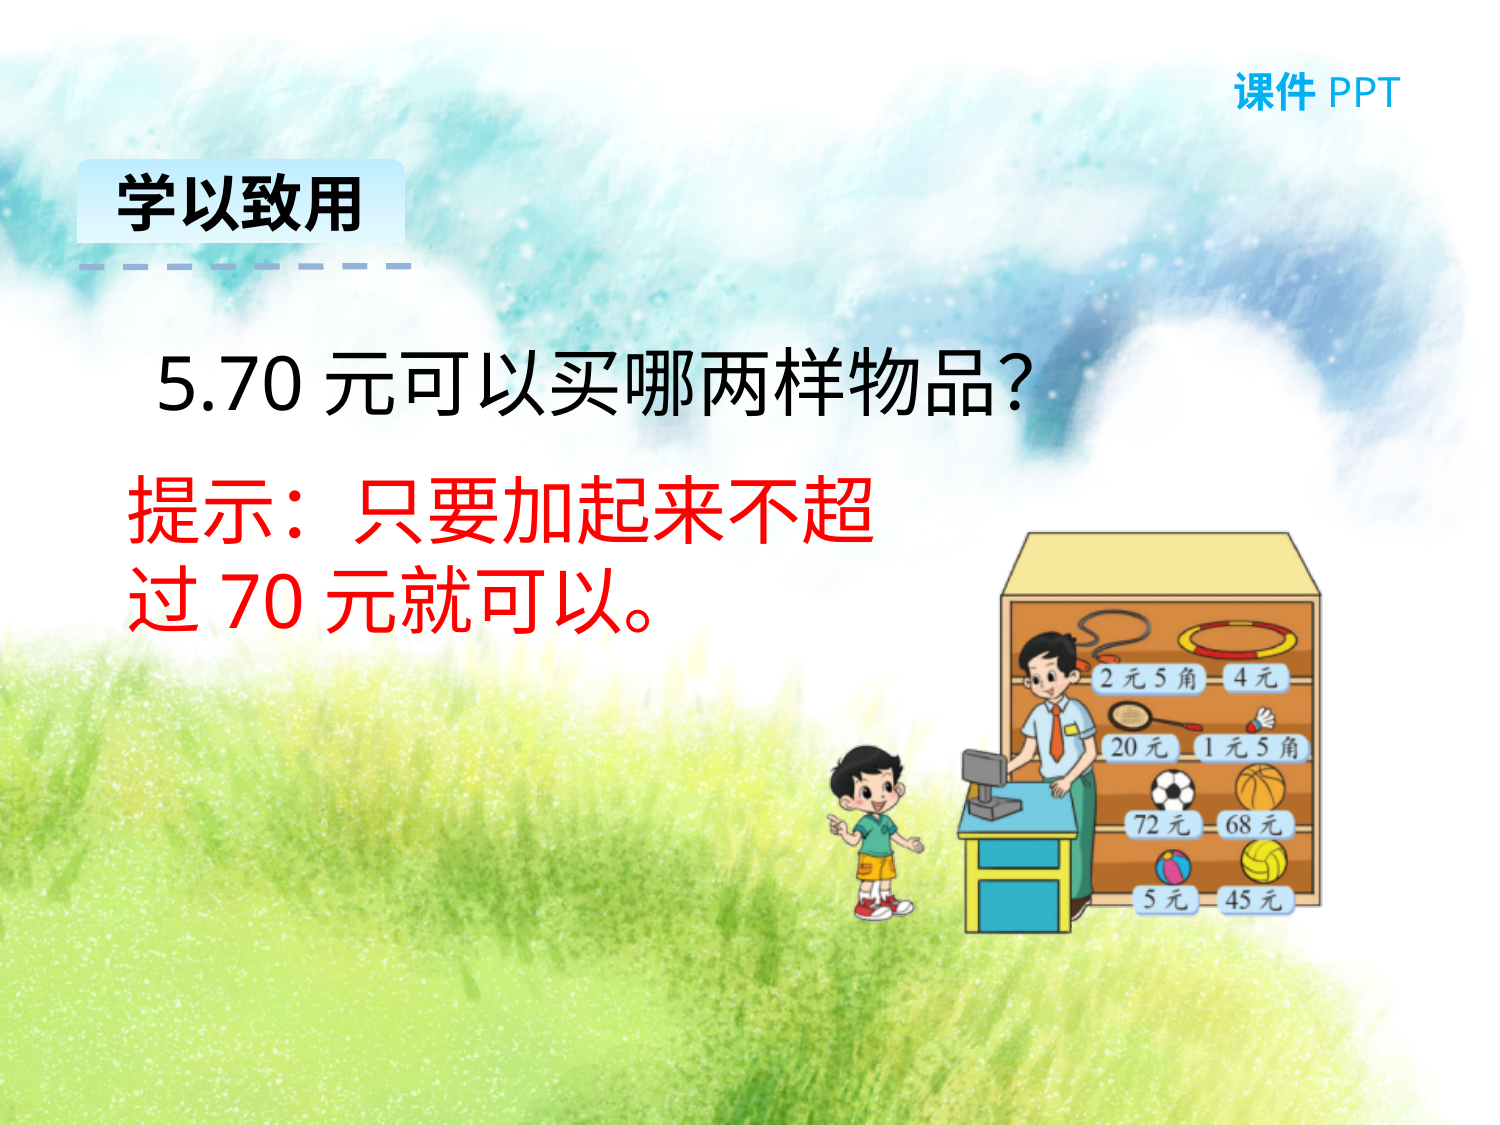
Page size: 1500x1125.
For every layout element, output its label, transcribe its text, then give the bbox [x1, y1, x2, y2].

text_box 学以致用 [76, 158, 405, 244]
text_box 提示：只要加起来不超过70元就可以。 [112, 456, 923, 651]
text_box 5.70元可以买哪两样物品？ [140, 327, 1243, 433]
text_box 课件PPT [1218, 58, 1418, 124]
picture [0, 0, 1500, 1125]
